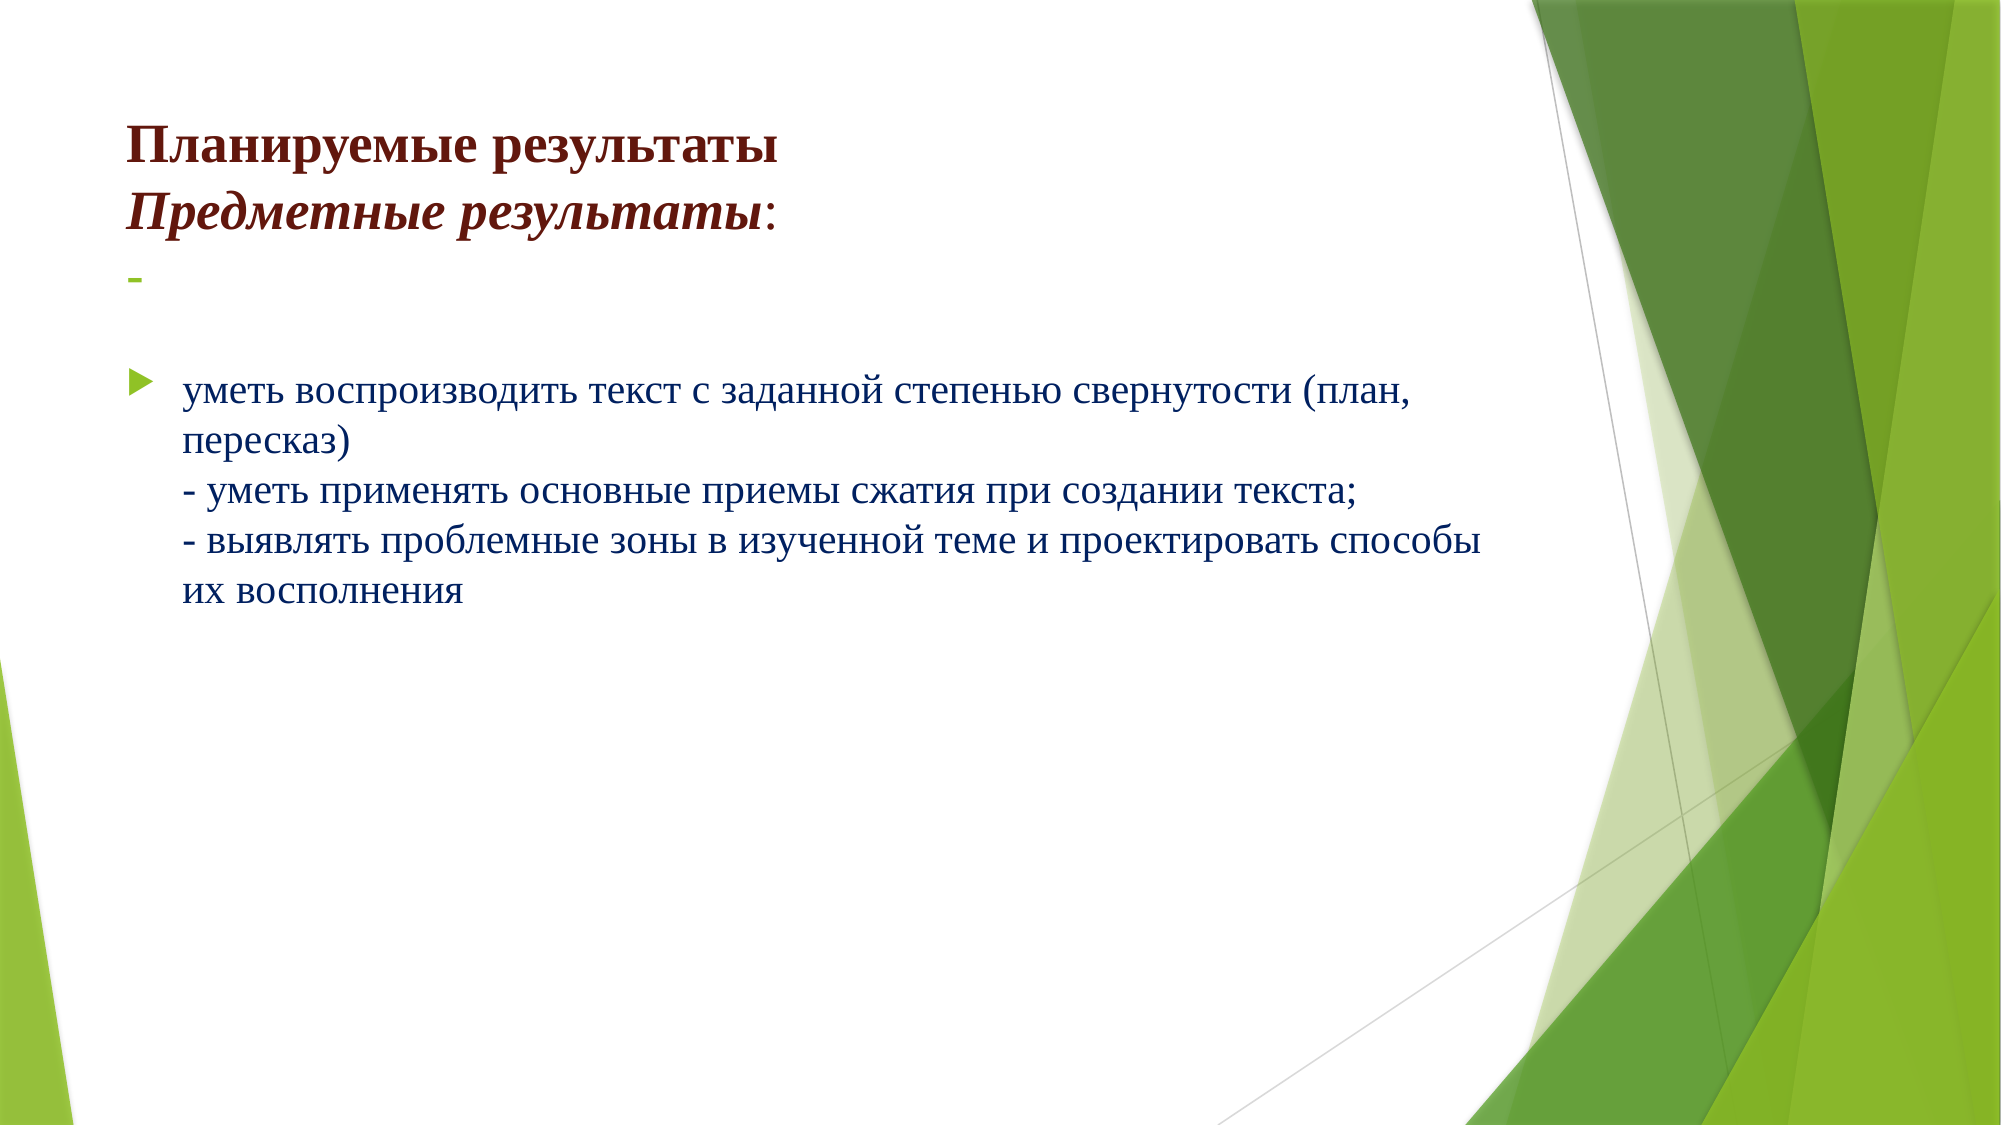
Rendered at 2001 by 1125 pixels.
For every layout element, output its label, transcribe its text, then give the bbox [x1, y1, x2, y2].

list уметь воспроизводить текст с заданной степенью свернутости (план, пересказ) - уметь применять основные приемы сжатия при создании текста; - выявлять проблемные зоны в изученной теме и проектировать способы их восполнения [111, 354, 1522, 992]
title Планируемые результаты Предметные результаты: - [111, 99, 1522, 317]
